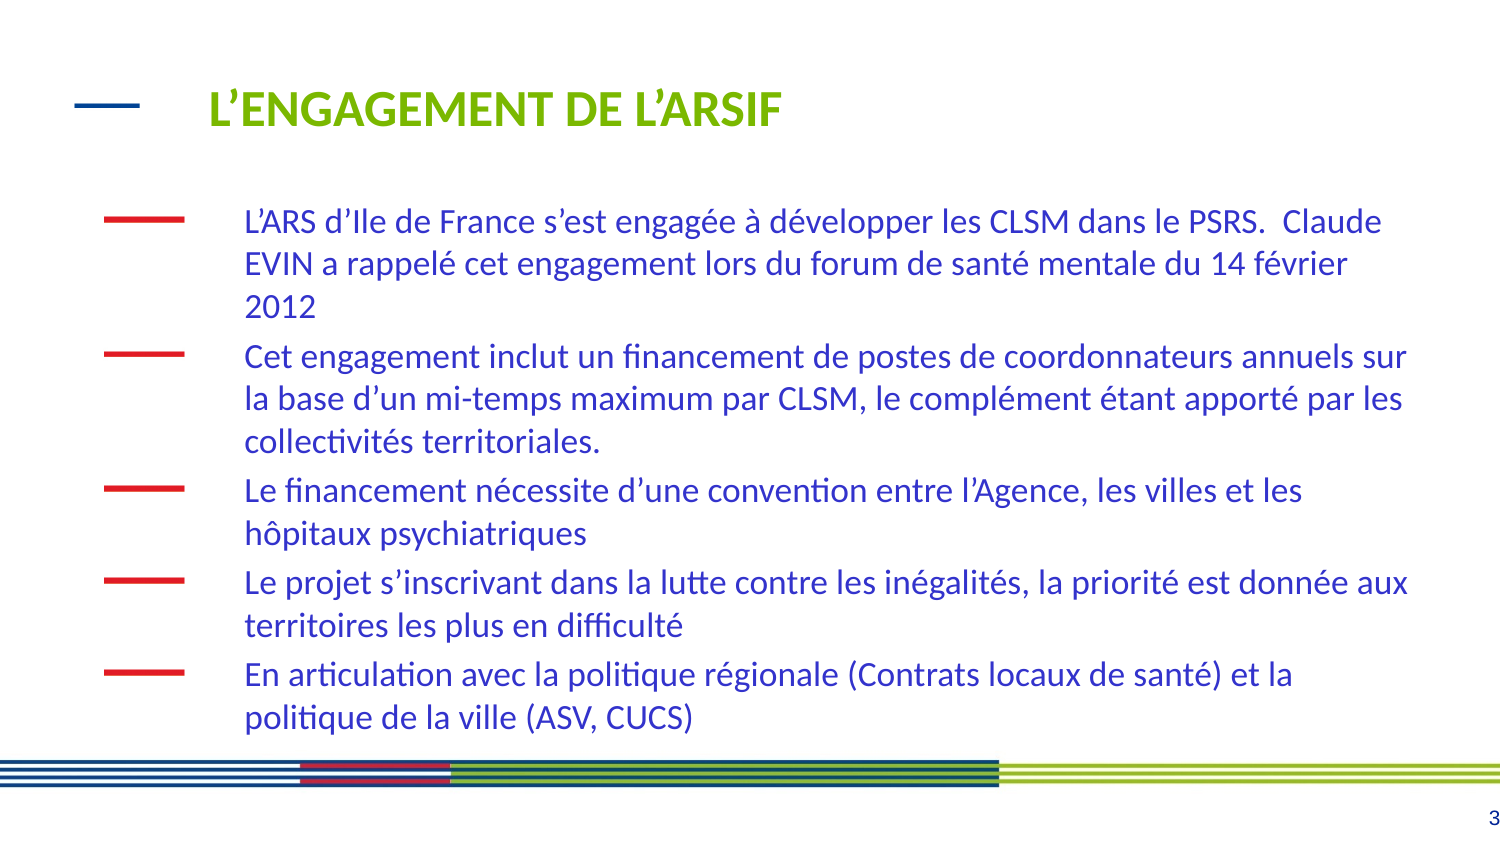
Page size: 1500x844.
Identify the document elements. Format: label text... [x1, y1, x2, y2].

picture [74, 100, 140, 111]
list L’ARS d’Ile de France s’est engagée à développer les CLSM dans le PSRS. Claude EVIN a rappelé cet engagement lors du forum de santé mentale du 14 février 2012 Cet engagement inclut un financement de postes de coordonnateurs annuels sur la base d’un mi-temps maximum par CLSM, le complément étant apporté par les collectivités territoriales. Le financement nécessite d’une convention entre l’Agence, les villes et les hôpitaux psychiatriques Le projet s’inscrivant dans la lutte contre les inégalités, la priorité est donnée aux territoires les plus en difficulté En articulation avec la politique régionale (Contrats locaux de santé) et la politique de la ville (ASV, CUCS) [88, 190, 1436, 741]
picture [103, 212, 185, 227]
picture [103, 665, 185, 680]
title L’engagement de l’ARSIF [59, 76, 1282, 135]
picture [103, 573, 185, 588]
picture [103, 347, 185, 361]
picture [0, 750, 1500, 797]
picture [103, 481, 185, 496]
